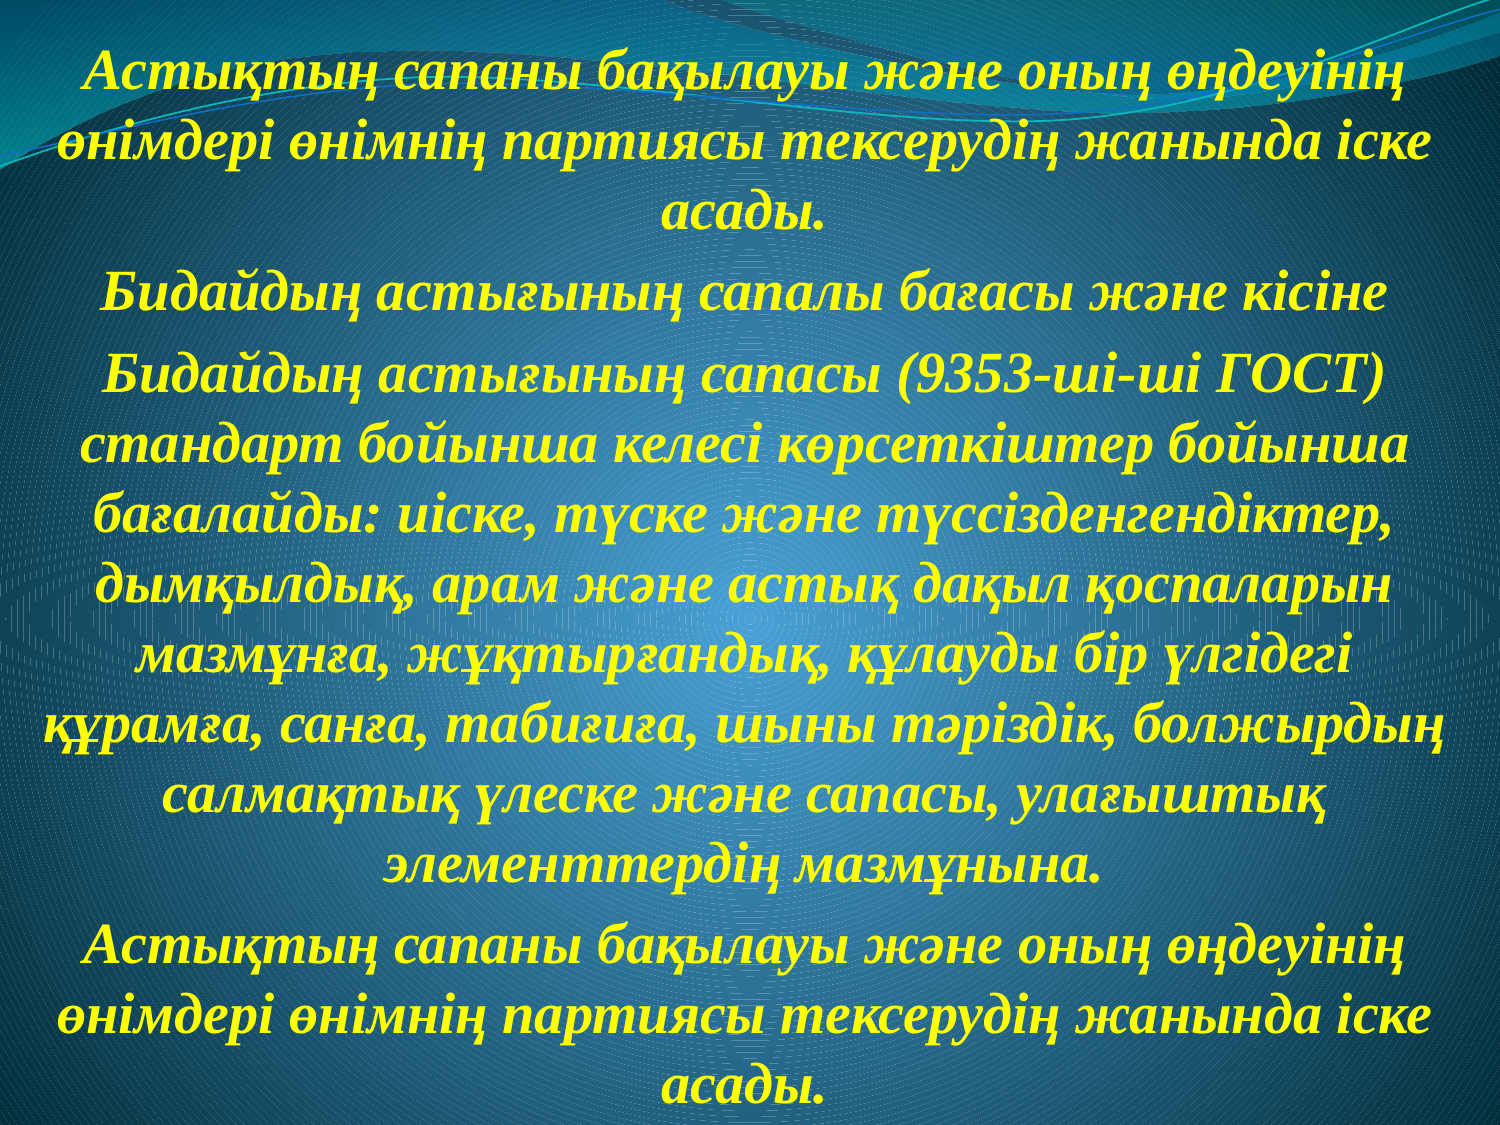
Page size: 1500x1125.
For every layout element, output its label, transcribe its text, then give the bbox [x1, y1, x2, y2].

subtitle Астықтың сапаны бақылауы және оның өңдеуiнiң өнiмдерi өнiмнiң партиясы тексерудiң жанында iске асады. Бидайдың астығының сапалы бағасы және кiсiне Бидайдың астығының сапасы (9353-шi-шi ГОСТ) стандарт бойынша келесi көрсеткiштер бойынша бағалайды: иiске, түске және түссiзденгендiктер, дымқылдық, арам және астық дақыл қоспаларын мазмұнға, жұқтырғандық, құлауды бiр үлгiдегi құрамға, санға, табиғиға, шыны тәрiздiк, болжырдың салмақтық үлеске және сапасы, улағыштық элементтердiң мазмұнына. Астықтың сапаны бақылауы және оның өңдеуiнiң өнiмдерi өнiмнiң партиясы тексерудiң жанында iске асады. [35, 23, 1465, 829]
